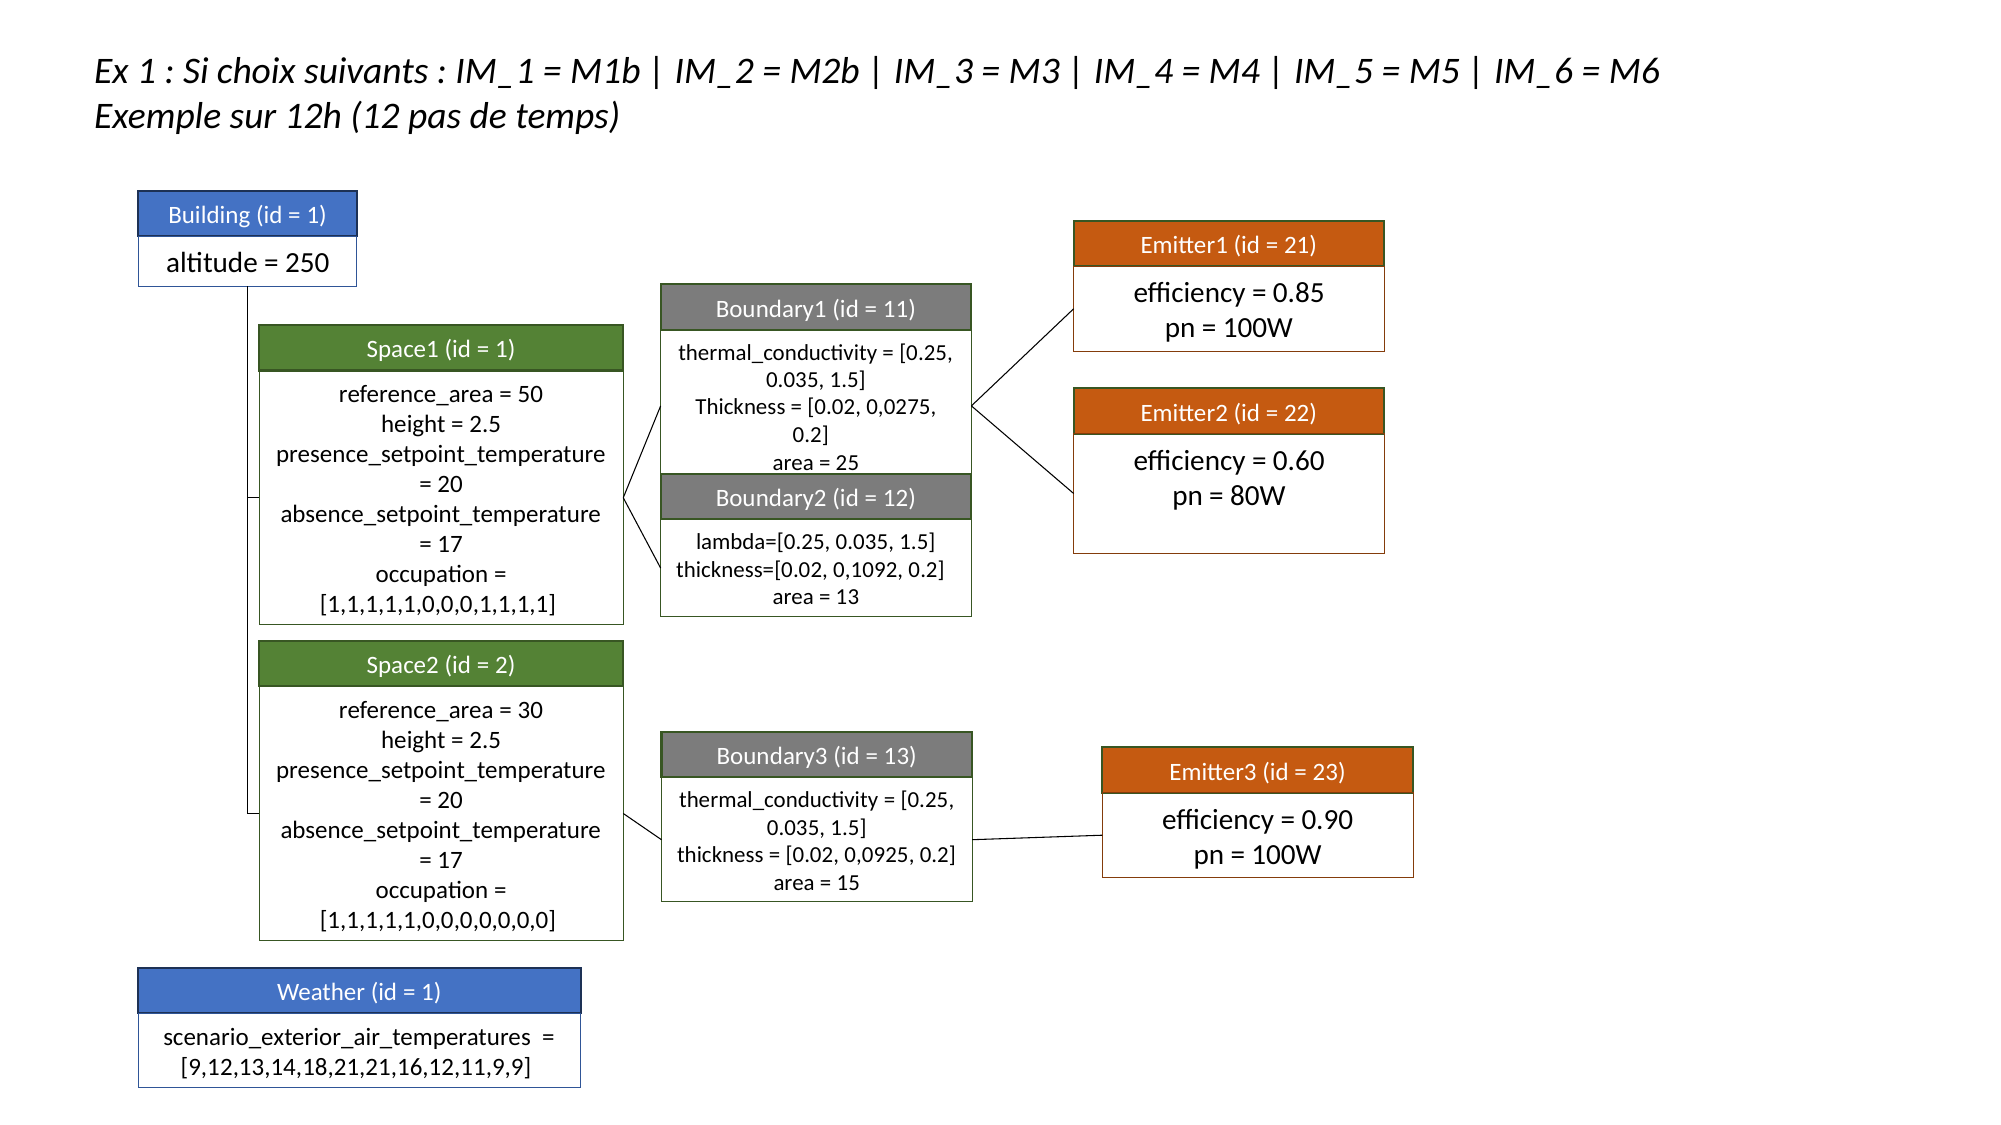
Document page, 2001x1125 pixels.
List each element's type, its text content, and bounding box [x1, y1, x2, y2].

text_box Space1 (id = 1) [258, 324, 624, 372]
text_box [971, 309, 1074, 406]
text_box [623, 815, 662, 841]
text_box reference_area = 30 height = 2.5 presence_setpoint_temperature = 20 absence_setpoint_temperature = 17 occupation = [1,1,1,1,1,0,0,0,0,0,0,0] [259, 686, 624, 941]
text_box thermal_conductivity = [0.25, 0.035, 1.5] thickness = [0.02, 0,0925, 0.2] area = 15 [661, 777, 973, 902]
text_box Emitter2 (id = 22) [1074, 387, 1385, 433]
text_box efficiency = 0.85 pn = 100W [1073, 266, 1385, 352]
text_box Ex 1 : Si choix suivants : IM_1 = M1b | IM_2 = M2b | IM_3 = M3 | IM_4 = M4 | IM_5 = M5 | IM_6 = M6 Exemple sur 12h (12 pas de temps) [79, 38, 1810, 189]
text_box Boundary1 (id = 11) [660, 283, 972, 329]
text_box lambda=[0.25, 0.035, 1.5] thickness=[0.02, 0,1092, 0.2] area = 13 [660, 519, 972, 617]
text_box altitude = 250 [138, 236, 357, 287]
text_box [0, 545, 518, 557]
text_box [623, 406, 661, 499]
text_box Space2 (id = 2) [258, 640, 624, 687]
text_box Boundary2 (id = 12) [661, 473, 972, 519]
text_box efficiency = 0.90 pn = 100W [1102, 792, 1414, 878]
text_box thermal_conductivity = [0.25, 0.035, 1.5] Thickness = [0.02, 0,0275, 0.2] area = 25 [660, 329, 971, 473]
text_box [623, 499, 661, 569]
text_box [971, 406, 1074, 495]
text_box Building (id = 1) [137, 190, 358, 237]
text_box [972, 835, 1103, 841]
text_box Emitter1 (id = 21) [1073, 220, 1385, 266]
text_box efficiency = 0.60 pn = 80W [1073, 433, 1385, 554]
text_box Weather (id = 1) [137, 967, 582, 1014]
text_box scenario_exterior_air_temperatures = [9,12,13,14,18,21,21,16,12,11,9,9] [138, 1013, 581, 1088]
text_box Boundary3 (id = 13) [660, 731, 973, 778]
text_box Emitter3 (id = 23) [1101, 746, 1414, 794]
text_box reference_area = 50 height = 2.5 presence_setpoint_temperature = 20 absence_setpoint_temperature = 17 occupation = [1,1,1,1,1,0,0,0,1,1,1,1] [259, 370, 624, 625]
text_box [147, 387, 360, 399]
